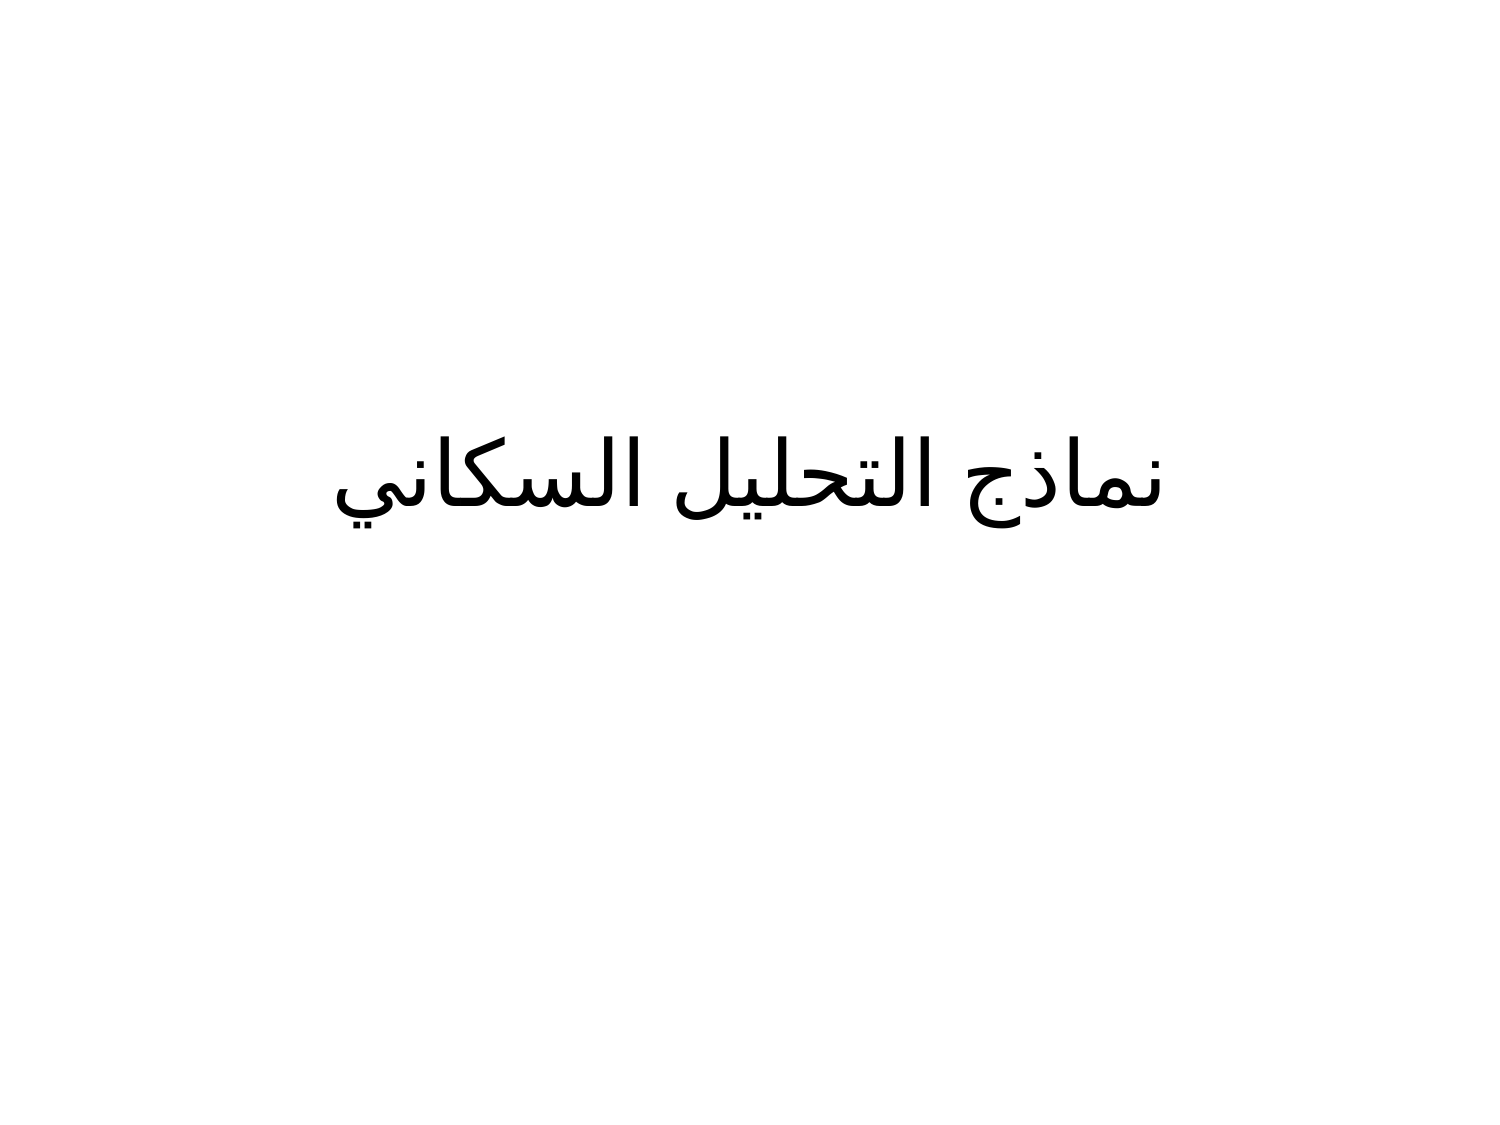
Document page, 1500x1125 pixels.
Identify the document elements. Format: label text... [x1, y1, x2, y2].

title نماذج التحليل السكاني [112, 349, 1388, 591]
